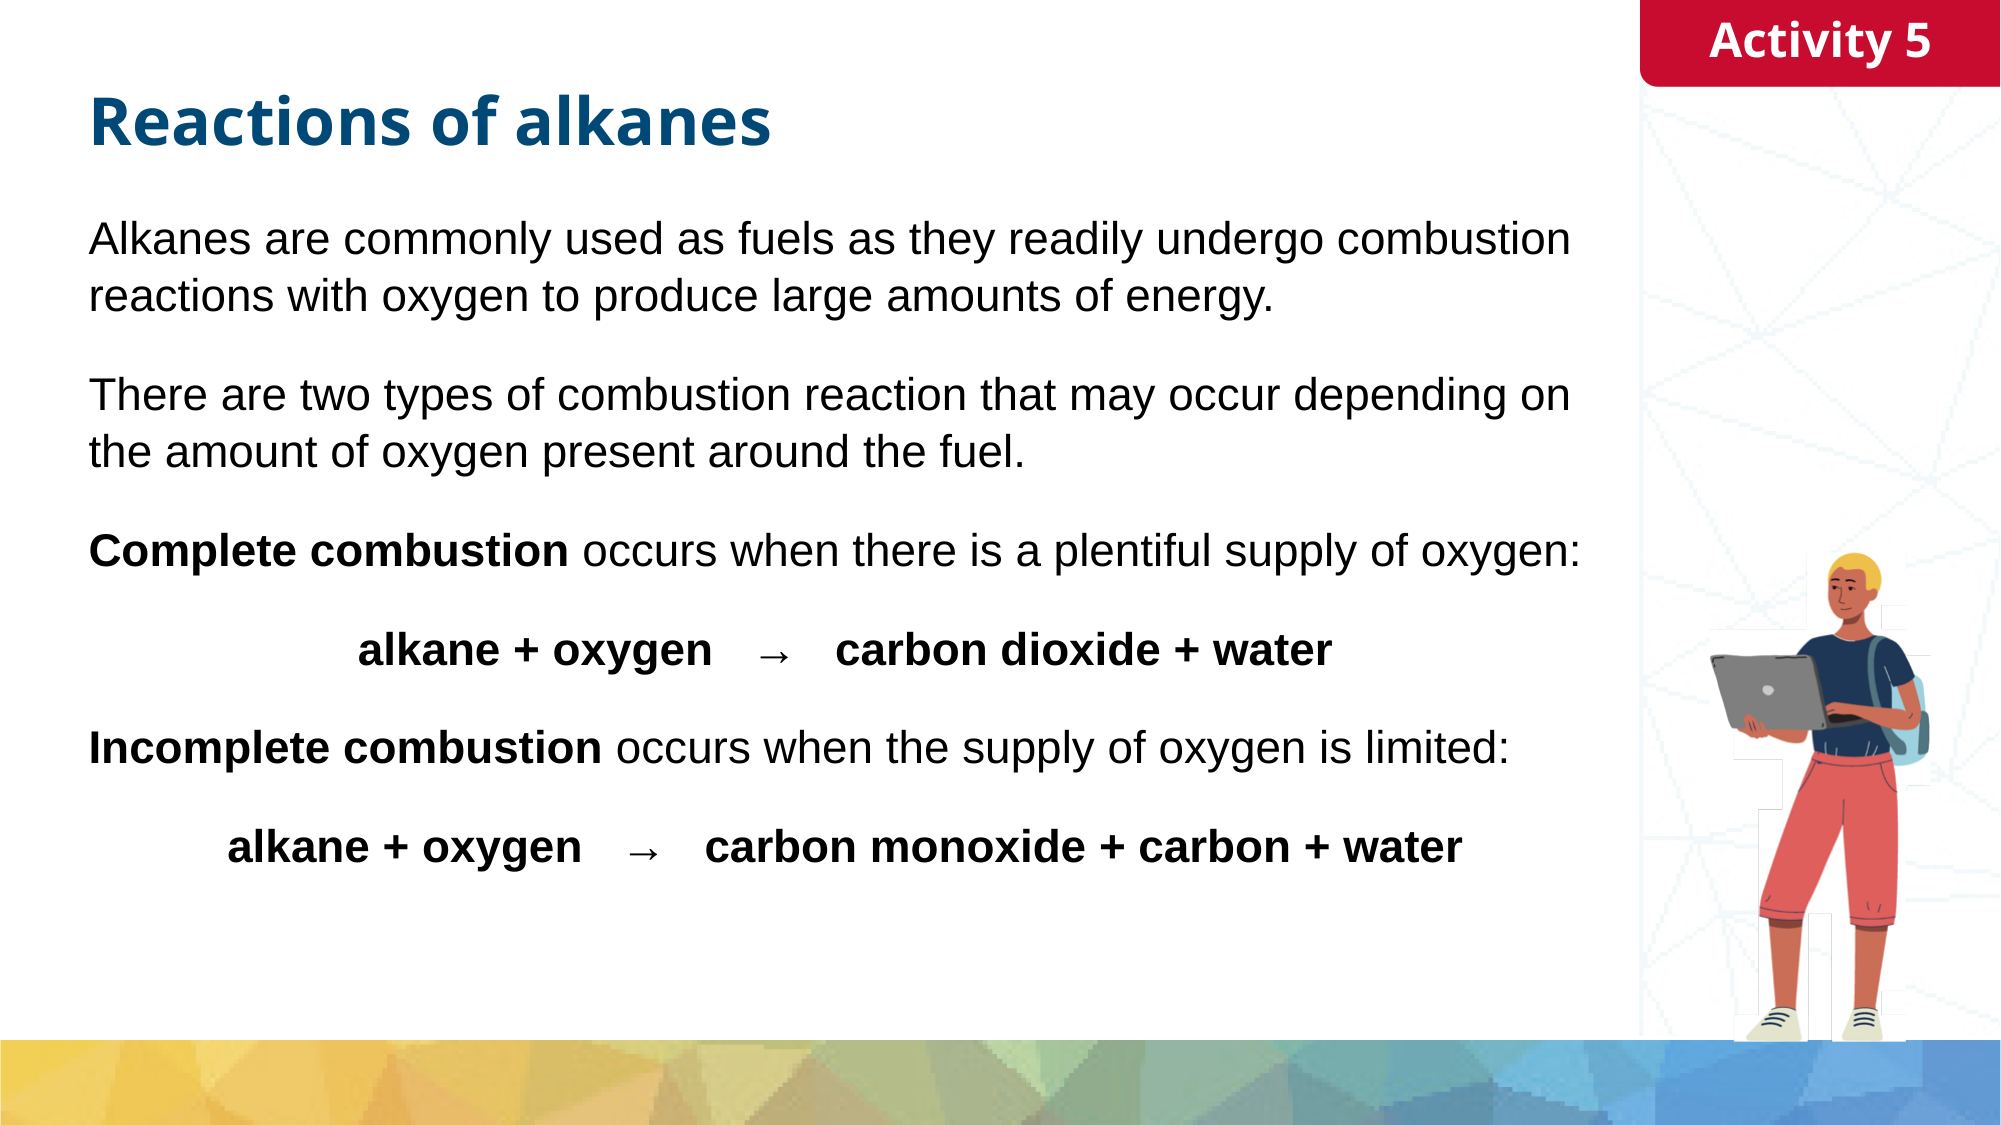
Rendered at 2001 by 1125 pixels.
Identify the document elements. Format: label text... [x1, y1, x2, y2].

picture [0, 0, 2001, 1125]
title Reactions of alkanes [88, 88, 1566, 161]
list Alkanes are commonly used as fuels as they readily undergo combustion reactions with oxygen to produce large amounts of energy. There are two types of combustion reaction that may occur depending on the amount of oxygen present around the fuel. Complete combustion occurs when there is a plentiful supply of oxygen: alkane + oxygen → carbon dioxide + water Incomplete combustion occurs when the supply of oxygen is limited: alkane + oxygen → carbon monoxide + carbon + water [88, 206, 1603, 890]
